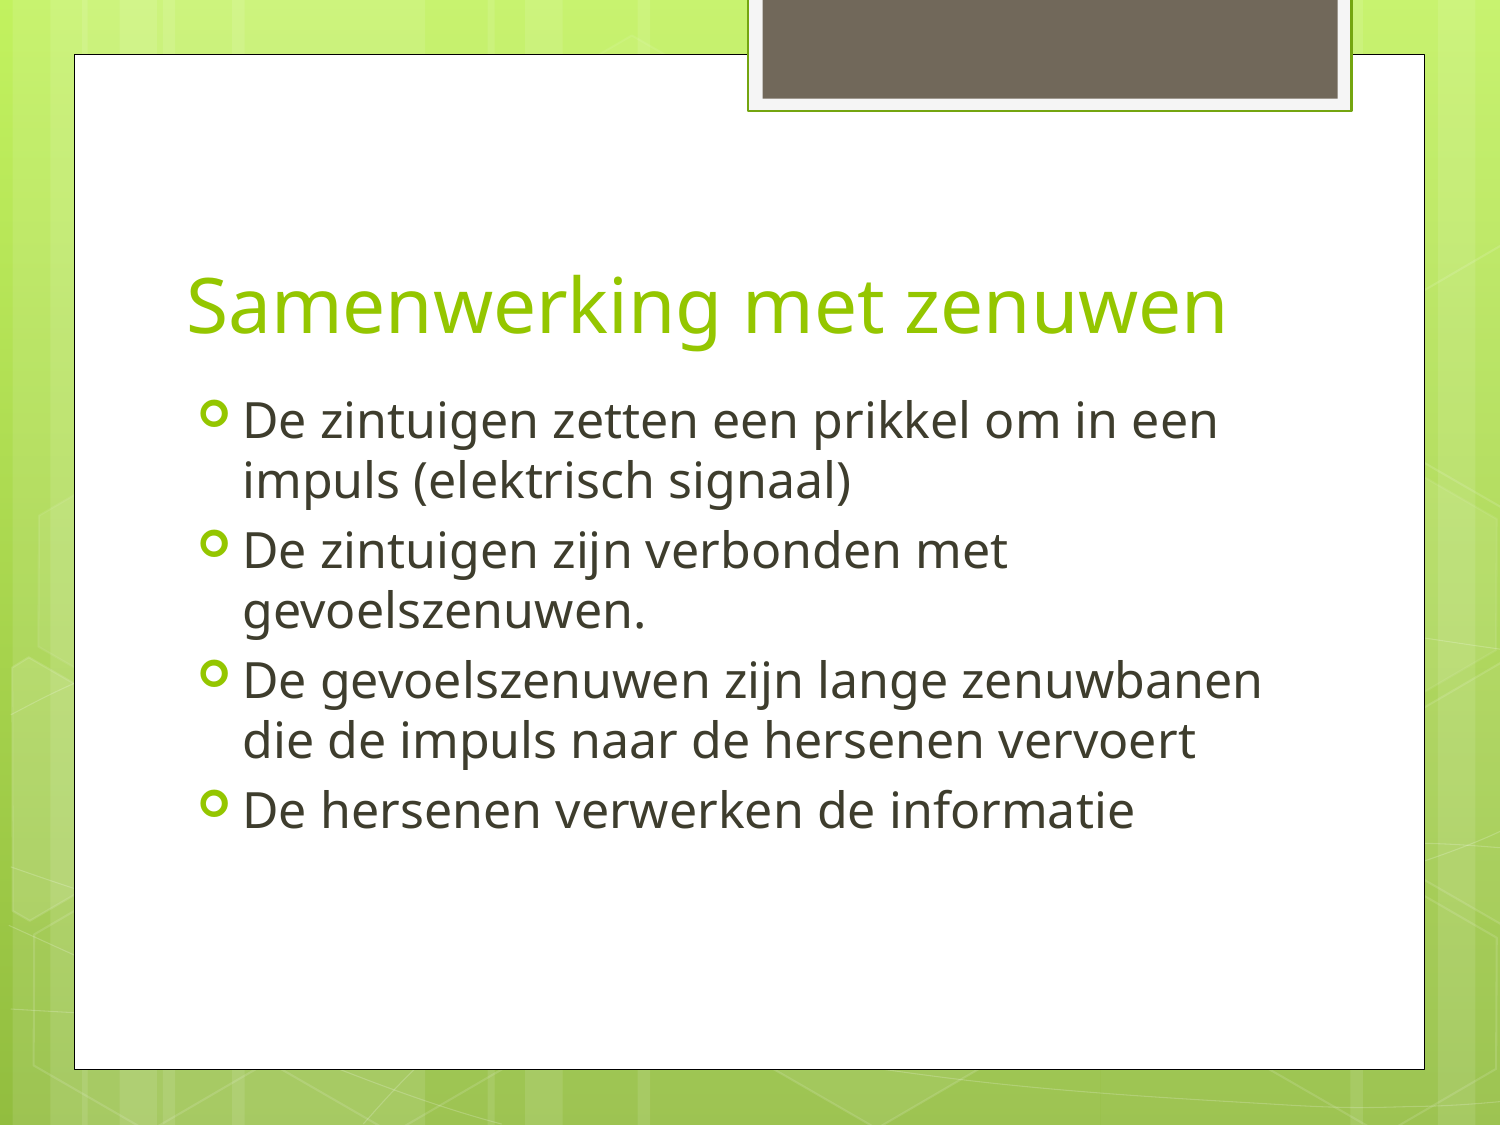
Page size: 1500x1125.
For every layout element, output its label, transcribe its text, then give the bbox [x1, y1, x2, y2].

list De zintuigen zetten een prikkel om in een impuls (elektrisch signaal) De zintuigen zijn verbonden met gevoelszenuwen. De gevoelszenuwen zijn lange zenuwbanen die de impuls naar de hersenen vervoert De hersenen verwerken de informatie [171, 381, 1283, 957]
title Samenwerking met zenuwen [171, 168, 1324, 357]
